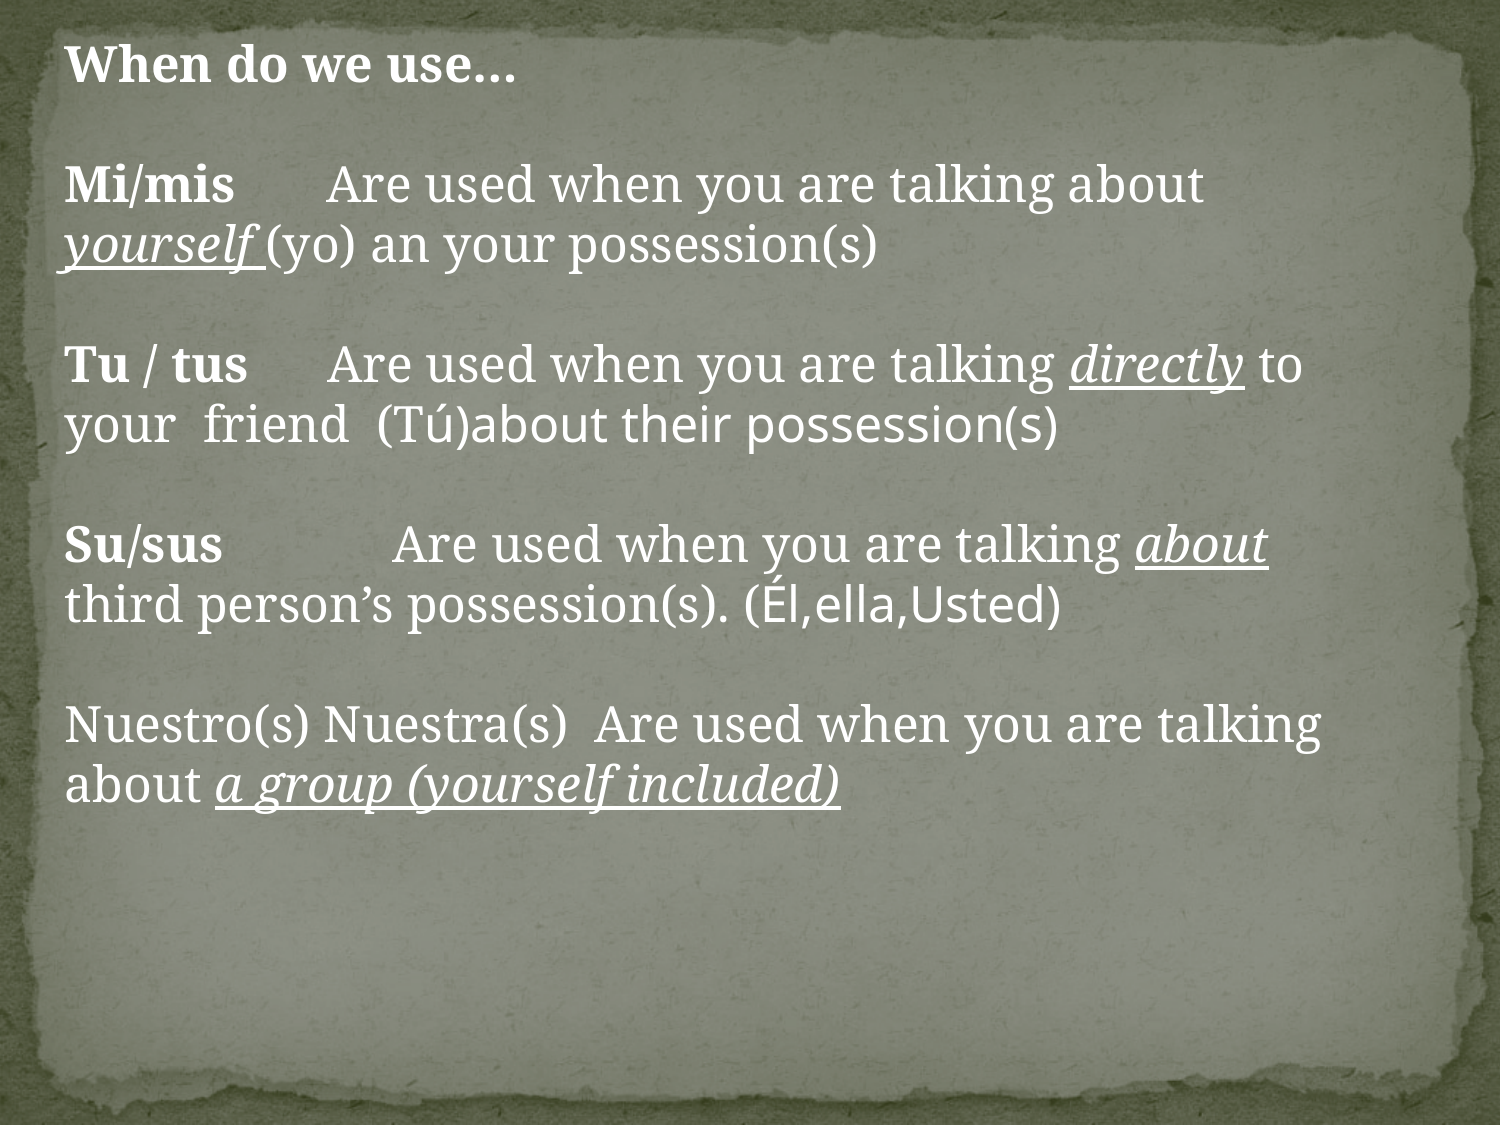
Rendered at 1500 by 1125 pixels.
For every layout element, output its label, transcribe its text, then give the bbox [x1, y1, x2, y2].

text_box When do we use… Mi/mis Are used when you are talking about yourself (yo) an your possession(s) Tu / tus Are used when you are talking directly to your friend (Tú)about their possession(s) Su/sus Are used when you are talking about third person’s possession(s). (Él,ella,Usted) Nuestro(s) Nuestra(s) Are used when you are talking about a group (yourself included) [49, 24, 1413, 820]
